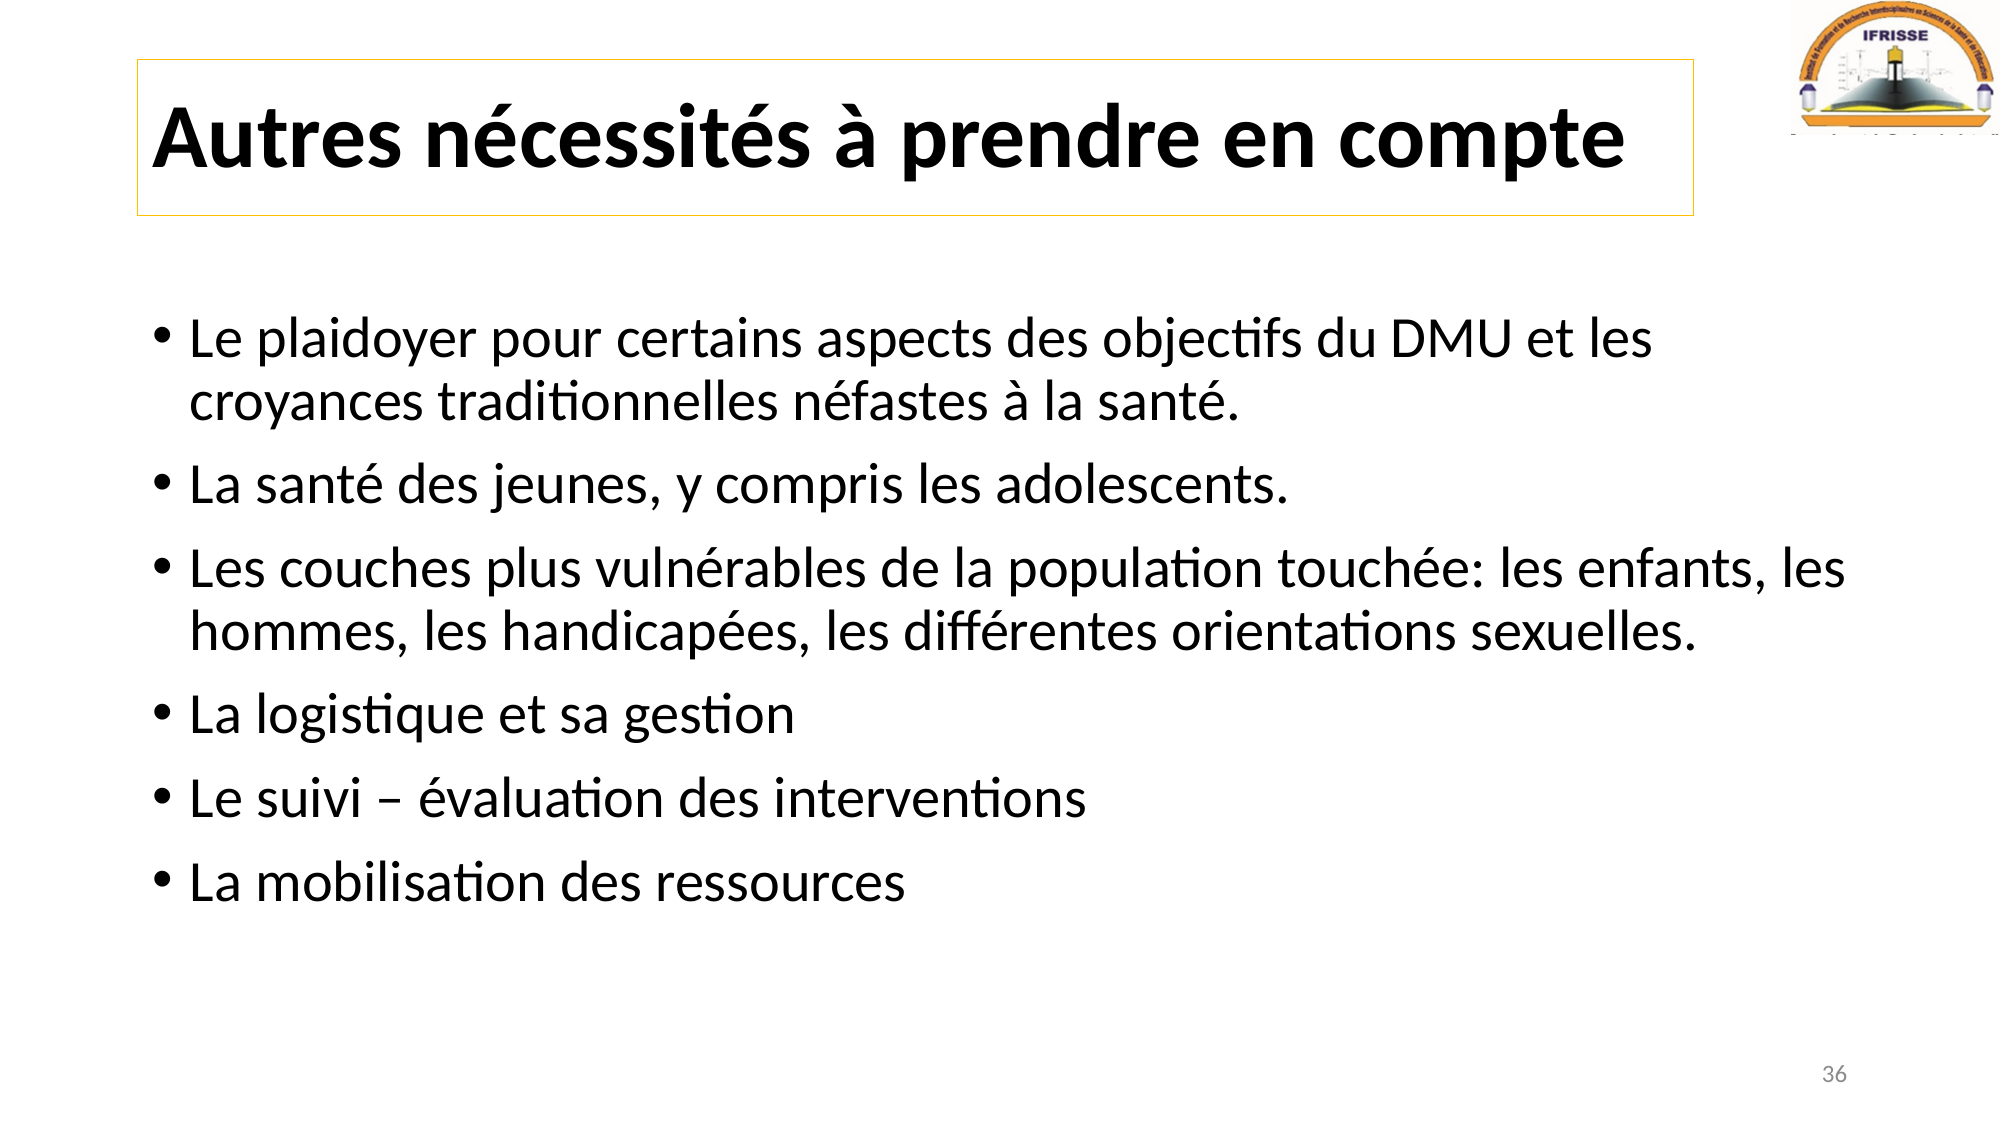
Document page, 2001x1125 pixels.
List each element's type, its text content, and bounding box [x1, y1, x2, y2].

picture [1791, 0, 2000, 135]
list Le plaidoyer pour certains aspects des objectifs du DMU et les croyances traditionnelles néfastes à la santé. La santé des jeunes, y compris les adolescents. Les couches plus vulnérables de la population touchée: les enfants, les hommes, les handicapées, les différentes orientations sexuelles. La logistique et sa gestion Le suivi – évaluation des interventions La mobilisation des ressources [137, 299, 1863, 1014]
title Autres nécessités à prendre en compte [137, 59, 1694, 216]
slide_number 36 [1412, 1042, 1863, 1103]
